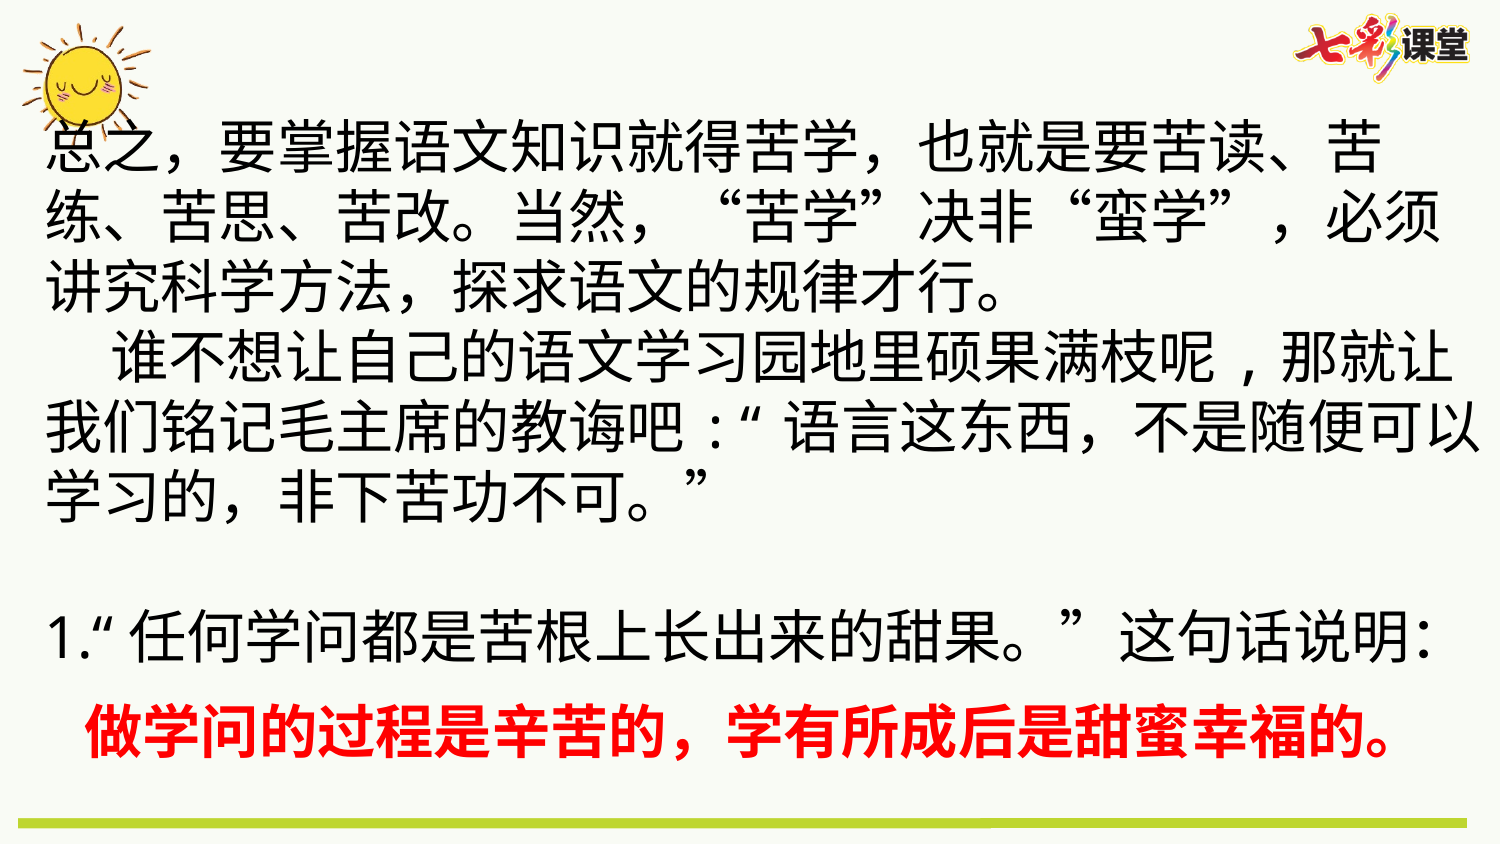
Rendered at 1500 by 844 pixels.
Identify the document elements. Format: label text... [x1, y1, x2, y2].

text_box 做学问的过程是辛苦的，学有所成后是甜蜜幸福的。 [69, 688, 1439, 773]
picture [1291, 9, 1472, 87]
picture [0, 0, 173, 172]
text_box 总之，要掌握语文知识就得苦学，也就是要苦读、苦练、苦思、苦改。当然，“苦学”决非“蛮学”，必须讲究科学方法，探求语文的规律才行。 谁不想让自己的语文学习园地里硕果满枝呢,那就让我们铭记毛主席的教诲吧:“语言这东西，不是随便可以学习的，非下苦功不可。” 1.“任何学问都是苦根上长出来的甜果。”这句话说明： [29, 102, 1500, 678]
picture [18, 771, 1467, 844]
